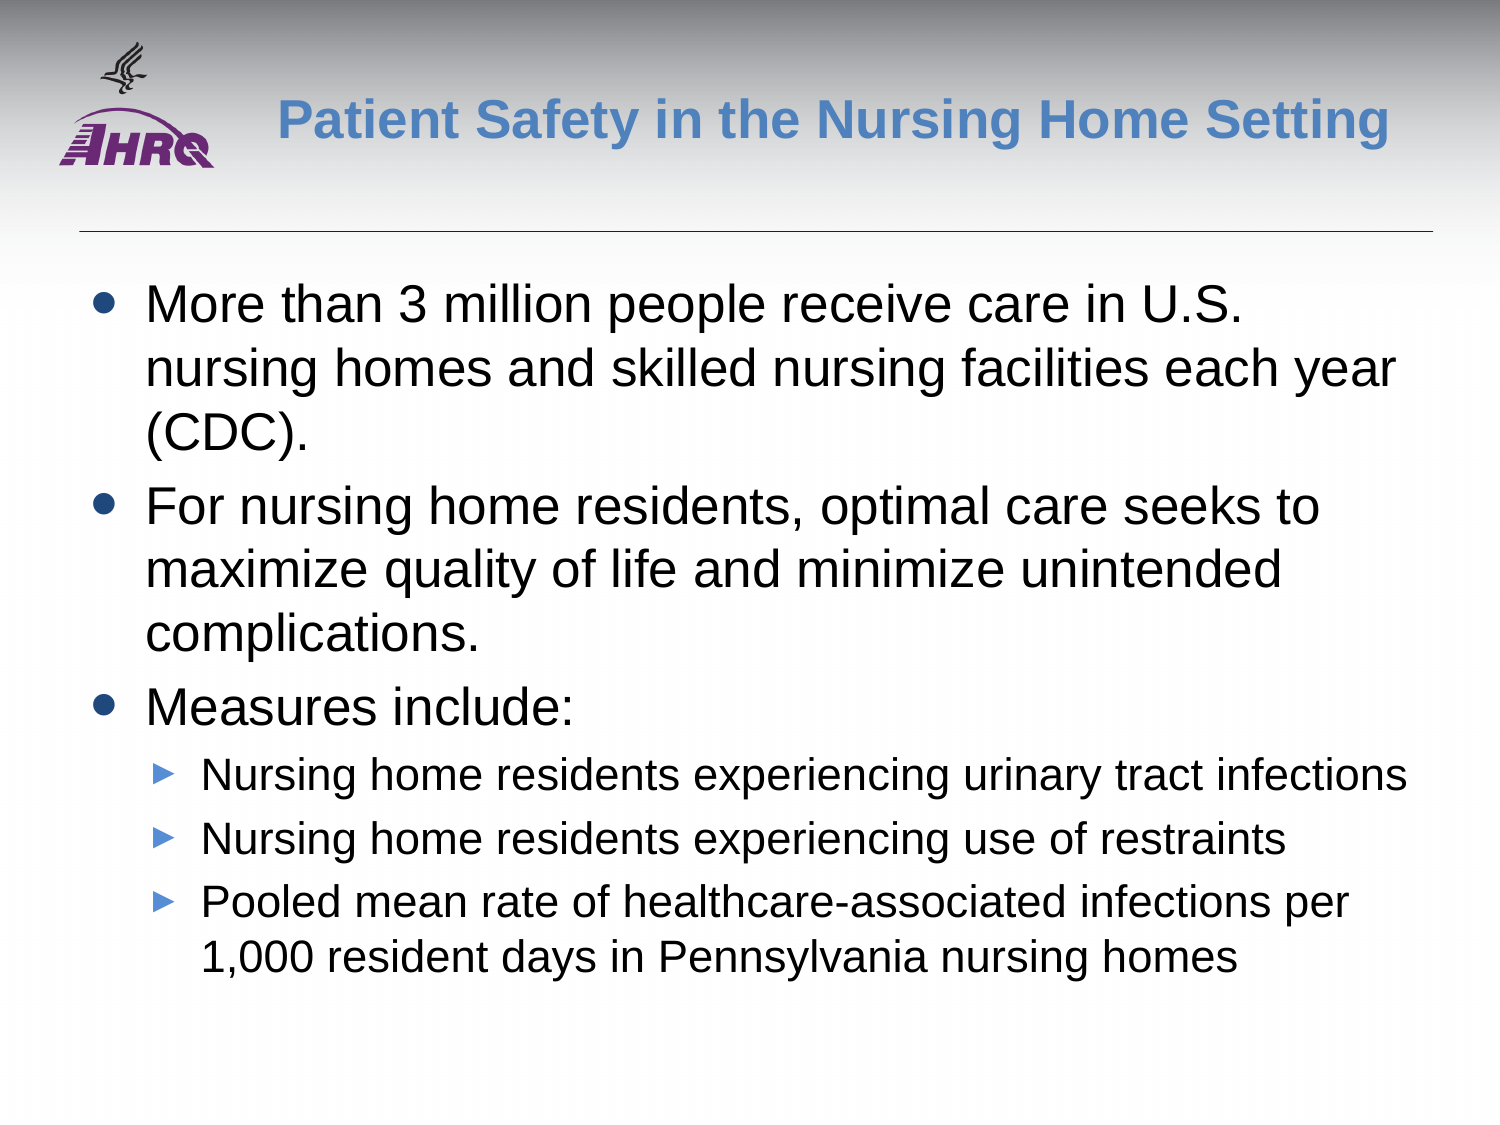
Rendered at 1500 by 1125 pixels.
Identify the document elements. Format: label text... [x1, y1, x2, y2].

list More than 3 million people receive care in U.S. nursing homes and skilled nursing facilities each year (CDC). For nursing home residents, optimal care seeks to maximize quality of life and minimize unintended complications. Measures include: Nursing home residents experiencing urinary tract infections Nursing home residents experiencing use of restraints Pooled mean rate of healthcare-associated infections per 1,000 resident days in Pennsylvania nursing homes [75, 262, 1425, 1005]
title Patient Safety in the Nursing Home Setting [262, 45, 1425, 188]
picture [0, 0, 1500, 1125]
